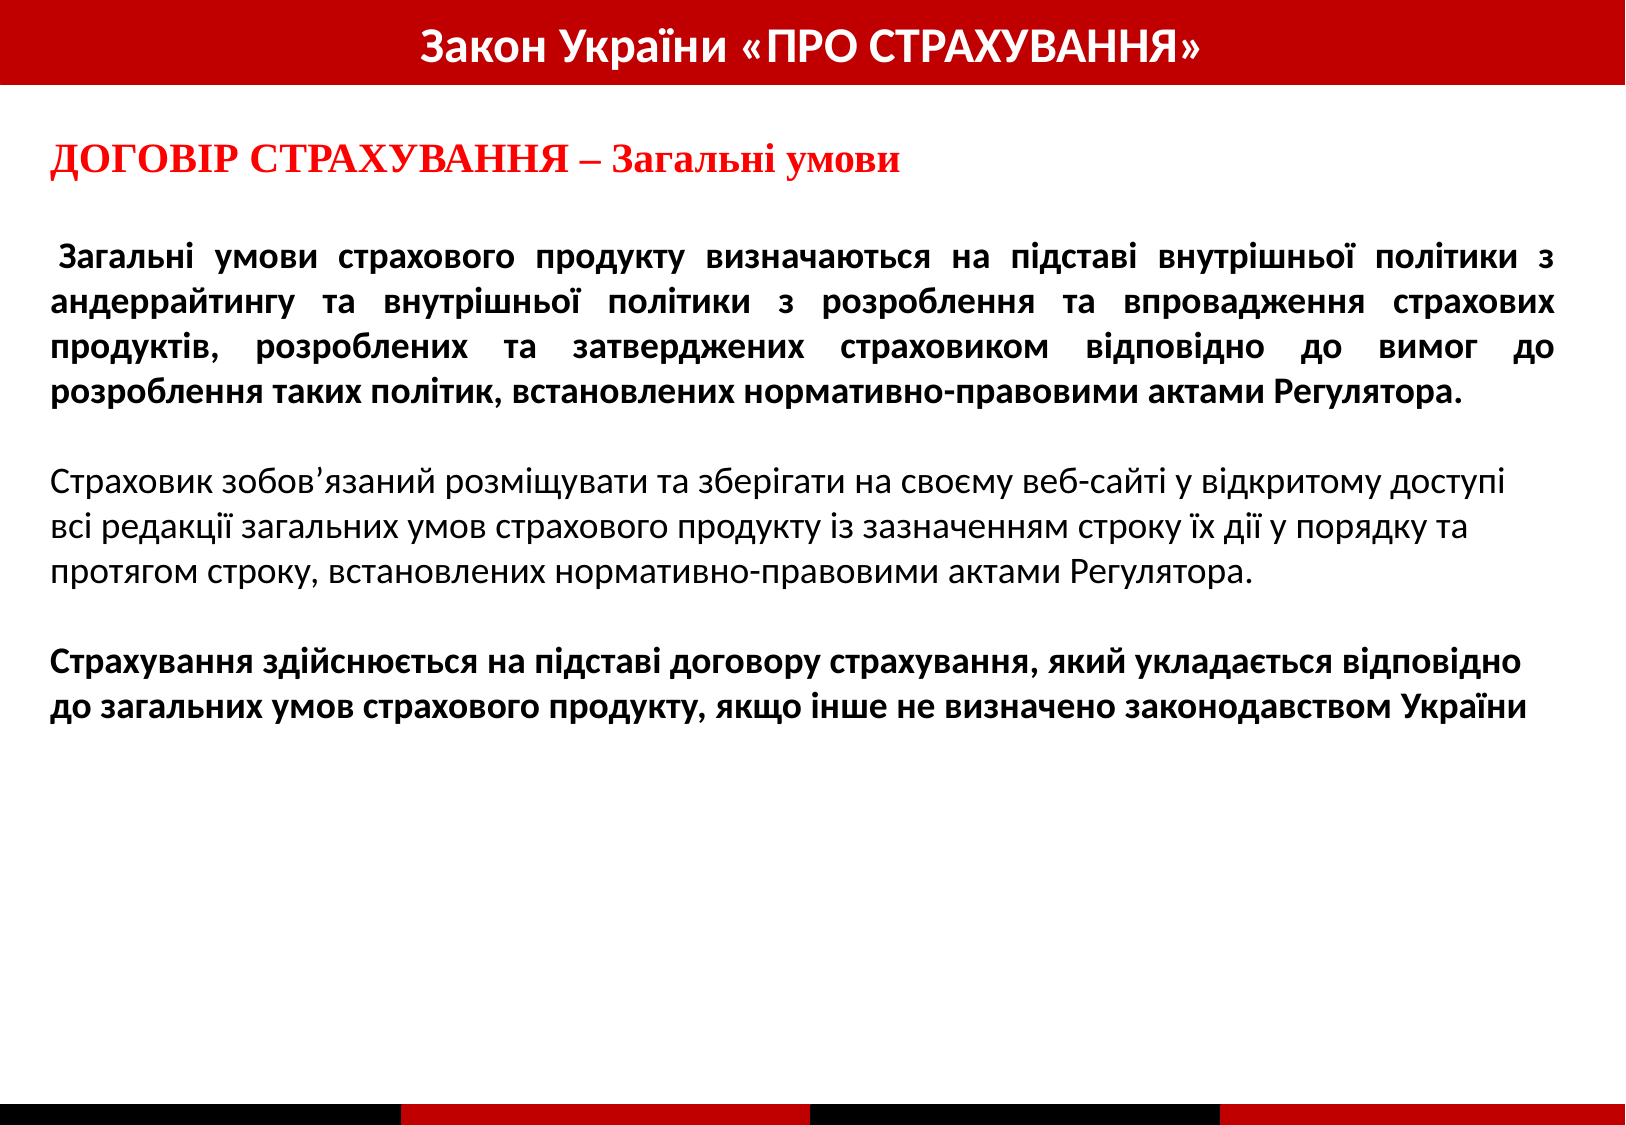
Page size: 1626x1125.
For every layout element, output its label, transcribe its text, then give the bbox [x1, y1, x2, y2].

text_box [1220, 1104, 1625, 1125]
text_box [810, 1104, 1220, 1125]
text_box [0, 1104, 401, 1125]
text_box Закон України «ПРО СТРАХУВАННЯ» [0, 0, 1625, 85]
text_box ДОГОВІР СТРАХУВАННЯ – Загальні умови Загальні умови страхового продукту визначаються на підставі внутрішньої політики з андеррайтингу та внутрішньої політики з розроблення та впровадження страхових продуктів, розроблених та затверджених страховиком відповідно до вимог до розроблення таких політик, встановлених нормативно-правовими актами Регулятора. Страховик зобов’язаний розміщувати та зберігати на своєму веб-сайті у відкритому доступі всі редакції загальних умов страхового продукту із зазначенням строку їх дії у порядку та протягом строку, встановлених нормативно-правовими актами Регулятора. Страхування здійснюється на підставі договору страхування, який укладається відповідно до загальних умов страхового продукту, якщо інше не визначено законодавством України [35, 123, 1571, 734]
text_box [401, 1104, 810, 1125]
